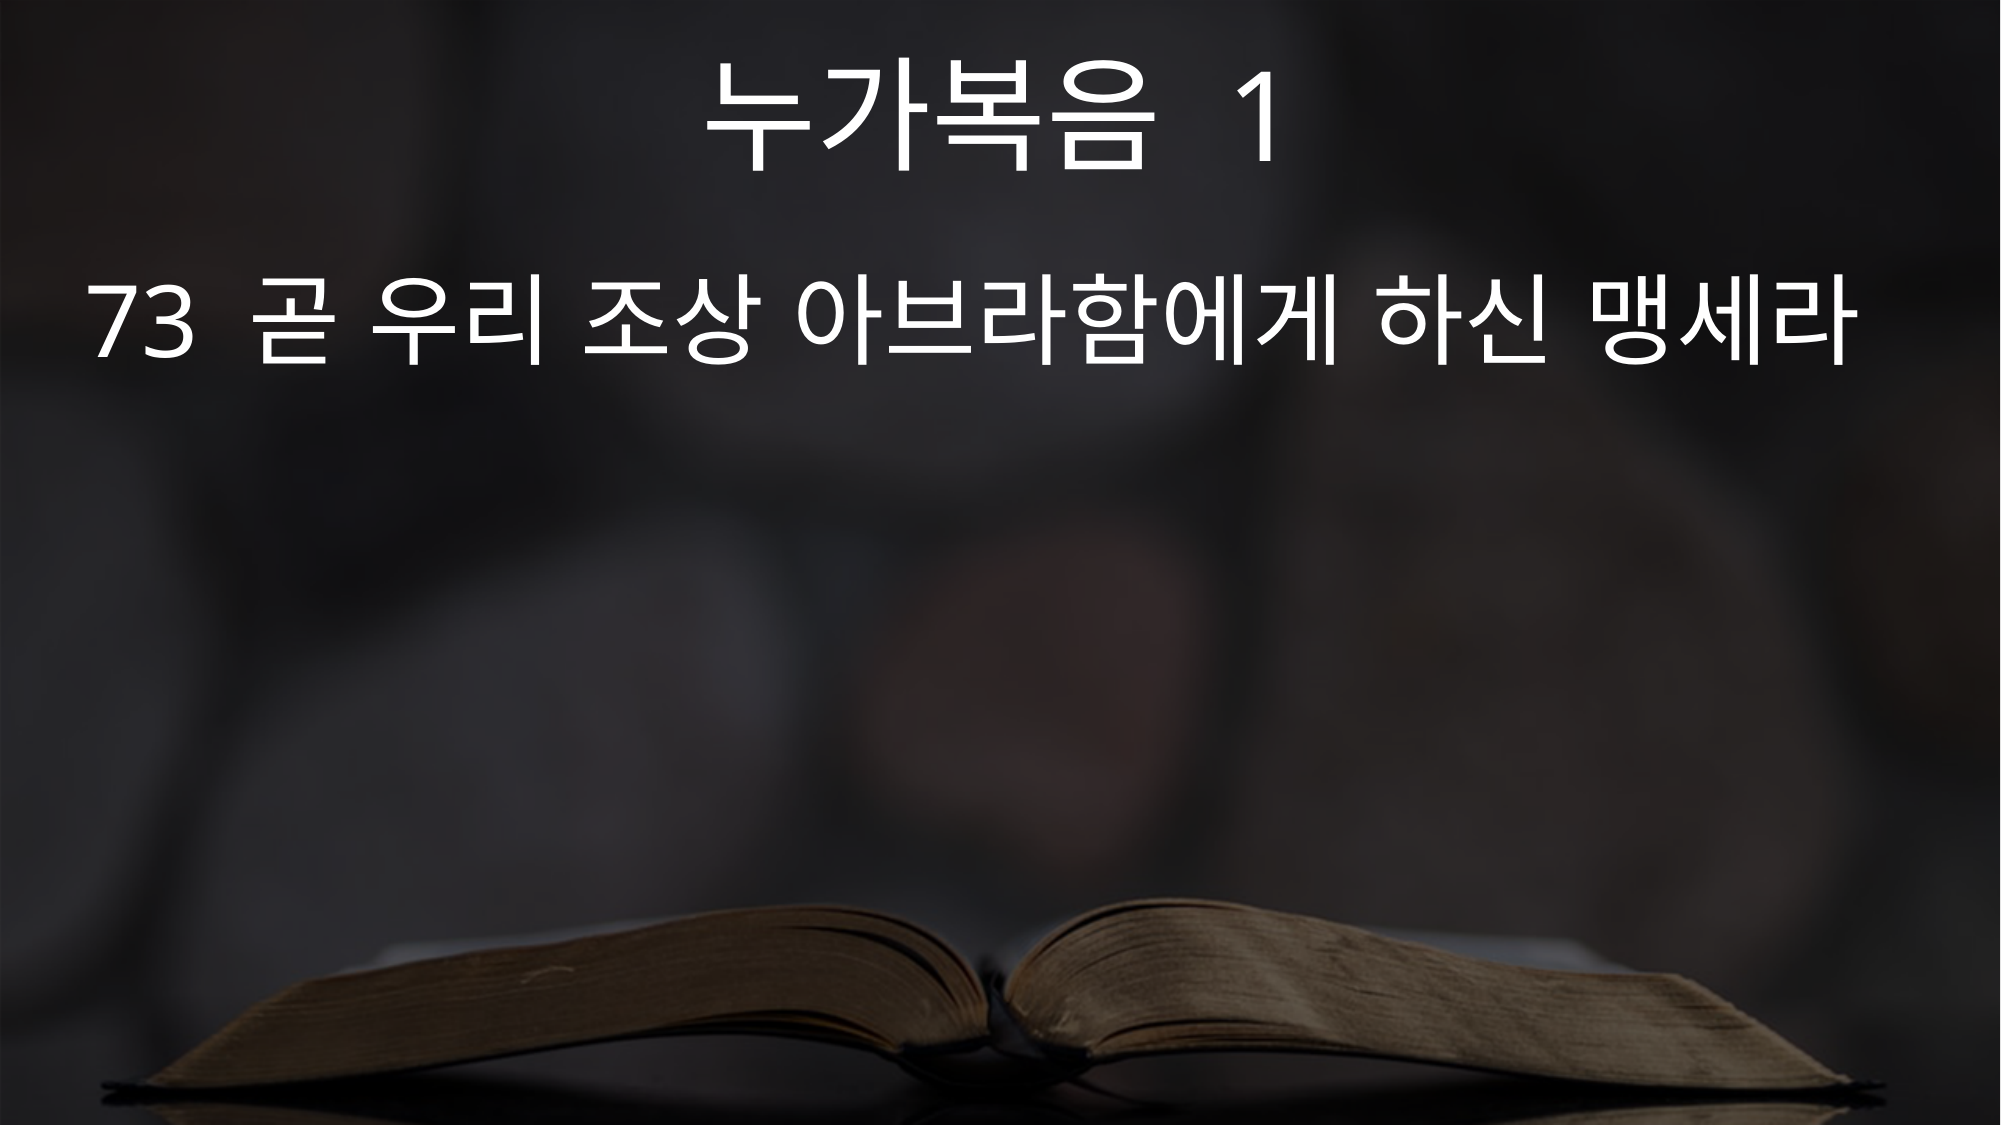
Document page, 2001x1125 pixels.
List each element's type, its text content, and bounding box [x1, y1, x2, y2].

footer 누가복음 1 [0, 32, 2000, 192]
list 73 곧 우리 조상 아브라함에게 하신 맹세라 [69, 263, 1953, 423]
picture [0, 0, 2001, 1125]
